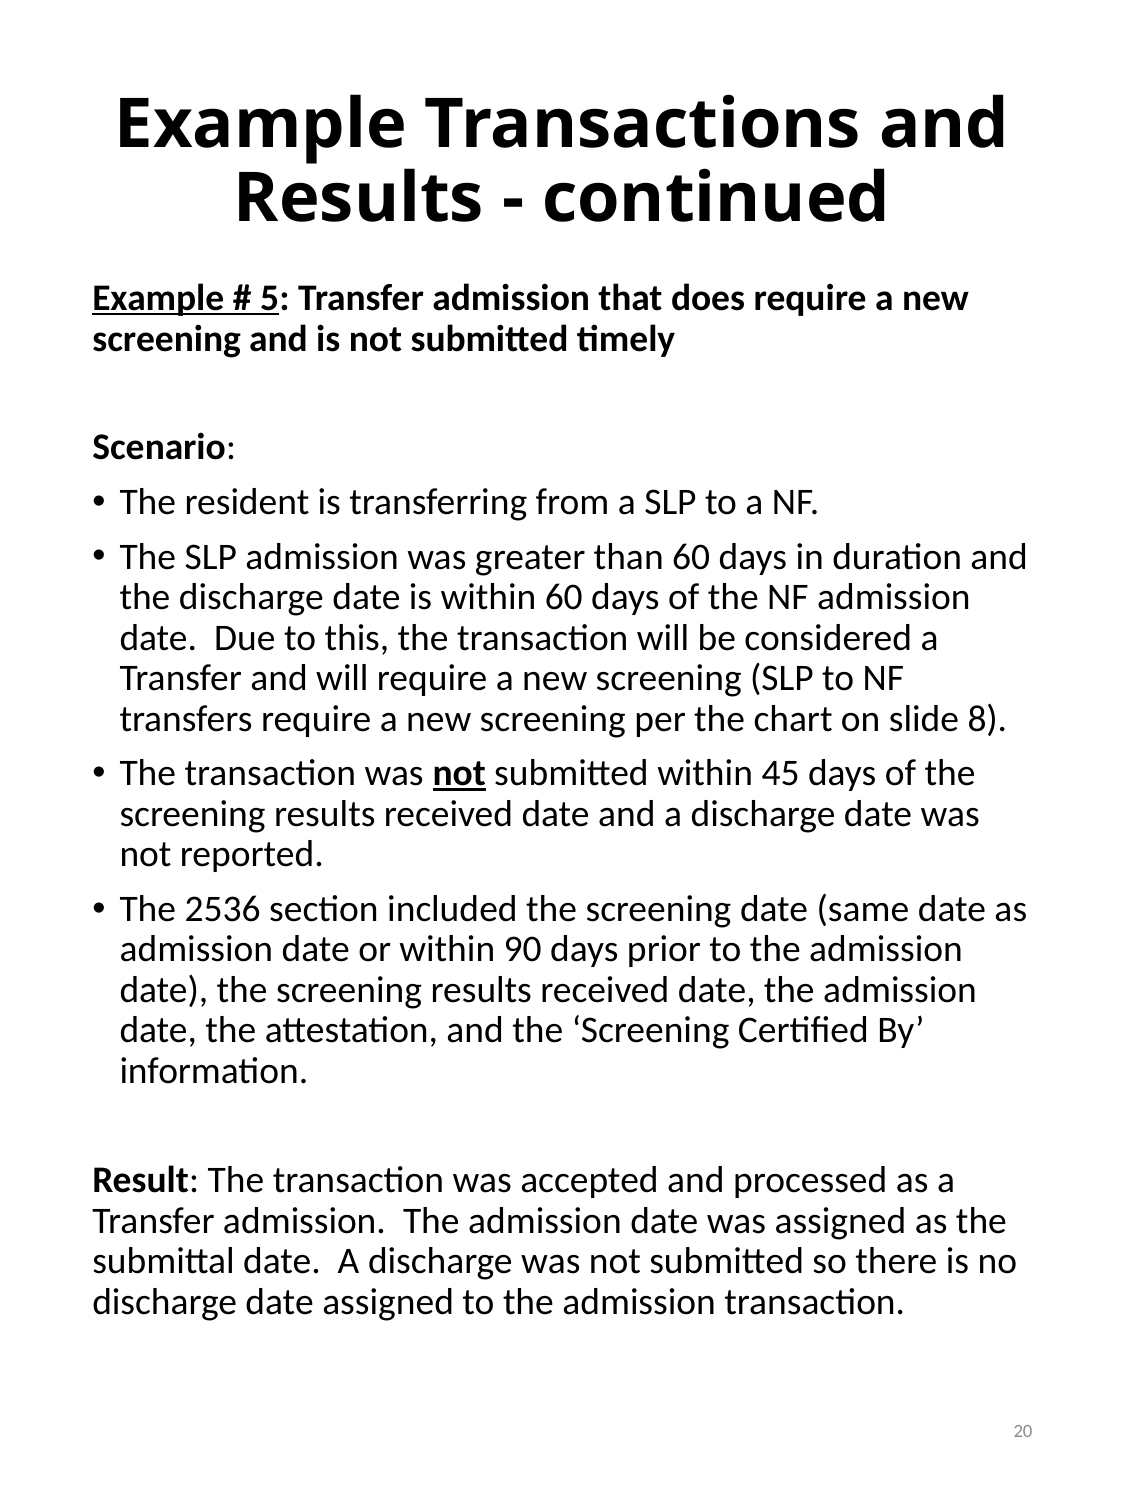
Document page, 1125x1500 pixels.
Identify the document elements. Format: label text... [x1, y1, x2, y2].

title Example Transactions and Results - continued [77, 79, 1048, 245]
slide_number 20 [794, 1390, 1048, 1471]
list Example # 5: Transfer admission that does require a new screening and is not submitted timely Scenario: The resident is transferring from a SLP to a NF. The SLP admission was greater than 60 days in duration and the discharge date is within 60 days of the NF admission date. Due to this, the transaction will be considered a Transfer and will require a new screening (SLP to NF transfers require a new screening per the chart on slide 8). The transaction was not submitted within 45 days of the screening results received date and a discharge date was not reported. The 2536 section included the screening date (same date as admission date or within 90 days prior to the admission date), the screening results received date, the admission date, the attestation, and the ‘Screening Certified By’ information. Result: The transaction was accepted and processed as a Transfer admission. The admission date was assigned as the submittal date. A discharge was not submitted so there is no discharge date assigned to the admission transaction. [77, 270, 1048, 1352]
